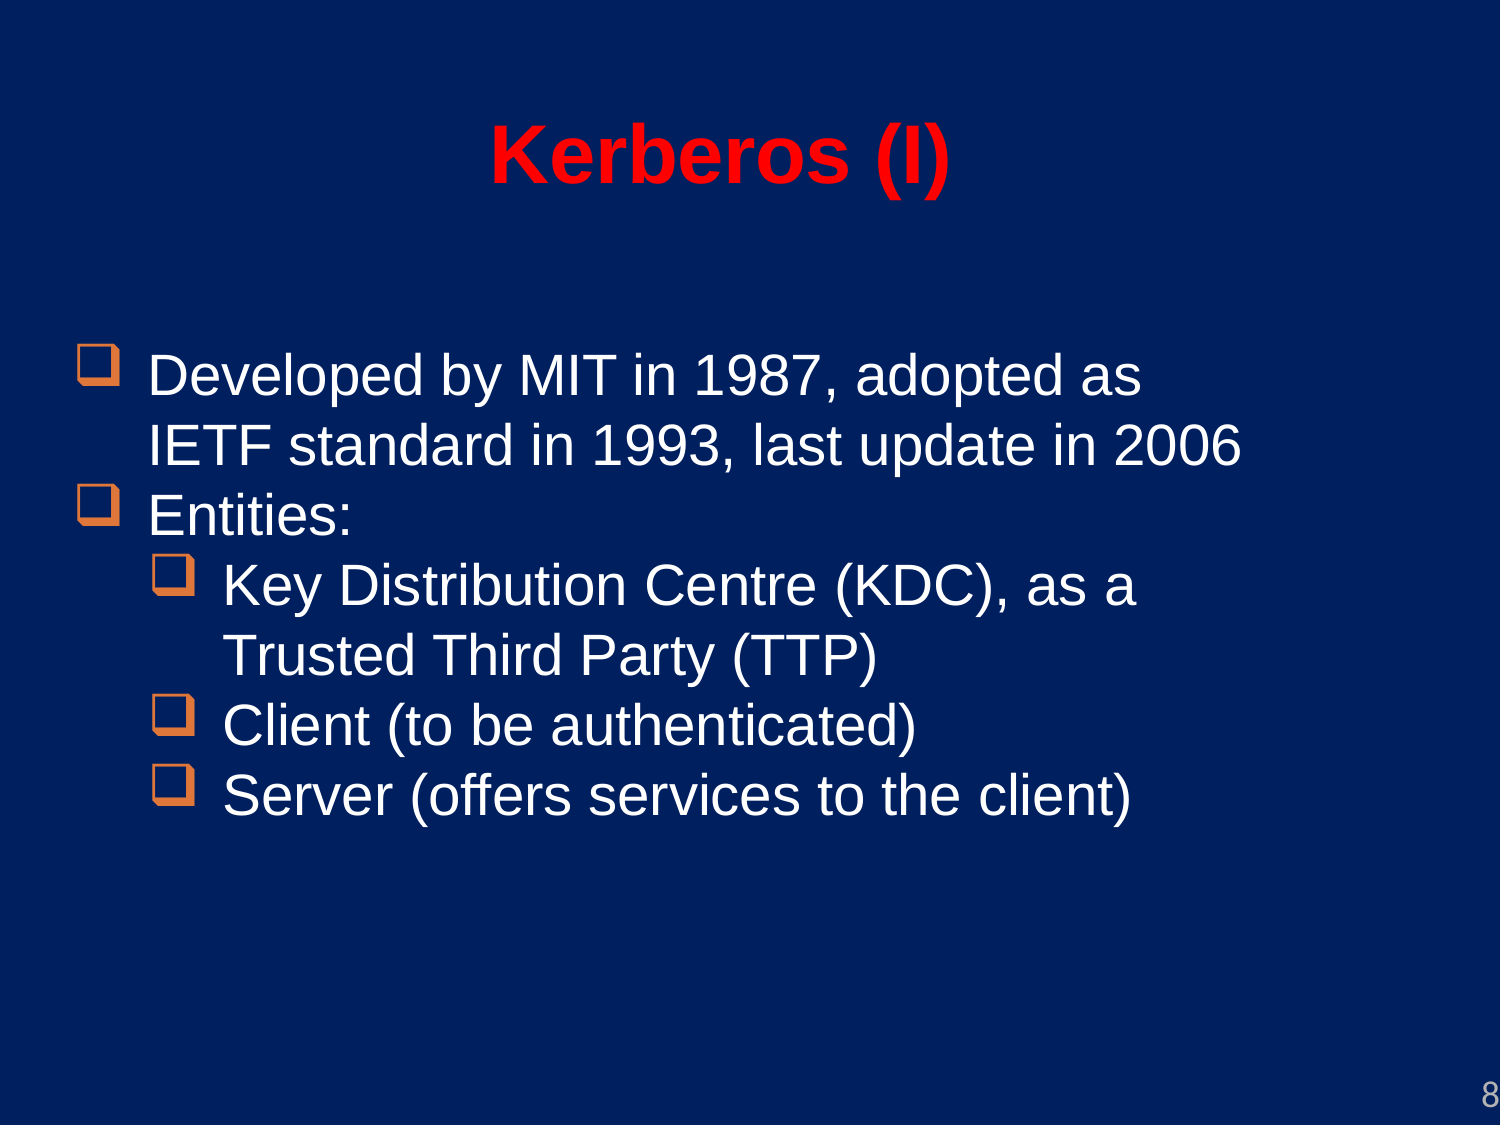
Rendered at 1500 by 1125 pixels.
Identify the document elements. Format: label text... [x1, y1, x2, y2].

text_box Developed by MIT in 1987, adopted as IETF standard in 1993, last update in 2006 Entities: Key Distribution Centre (KDC), as a Trusted Third Party (TTP) Client (to be authenticated) Server (offers services to the client) [70, 337, 1421, 828]
slide_number 8 [1437, 1069, 1500, 1115]
text_box Kerberos (I) [74, 99, 1367, 201]
